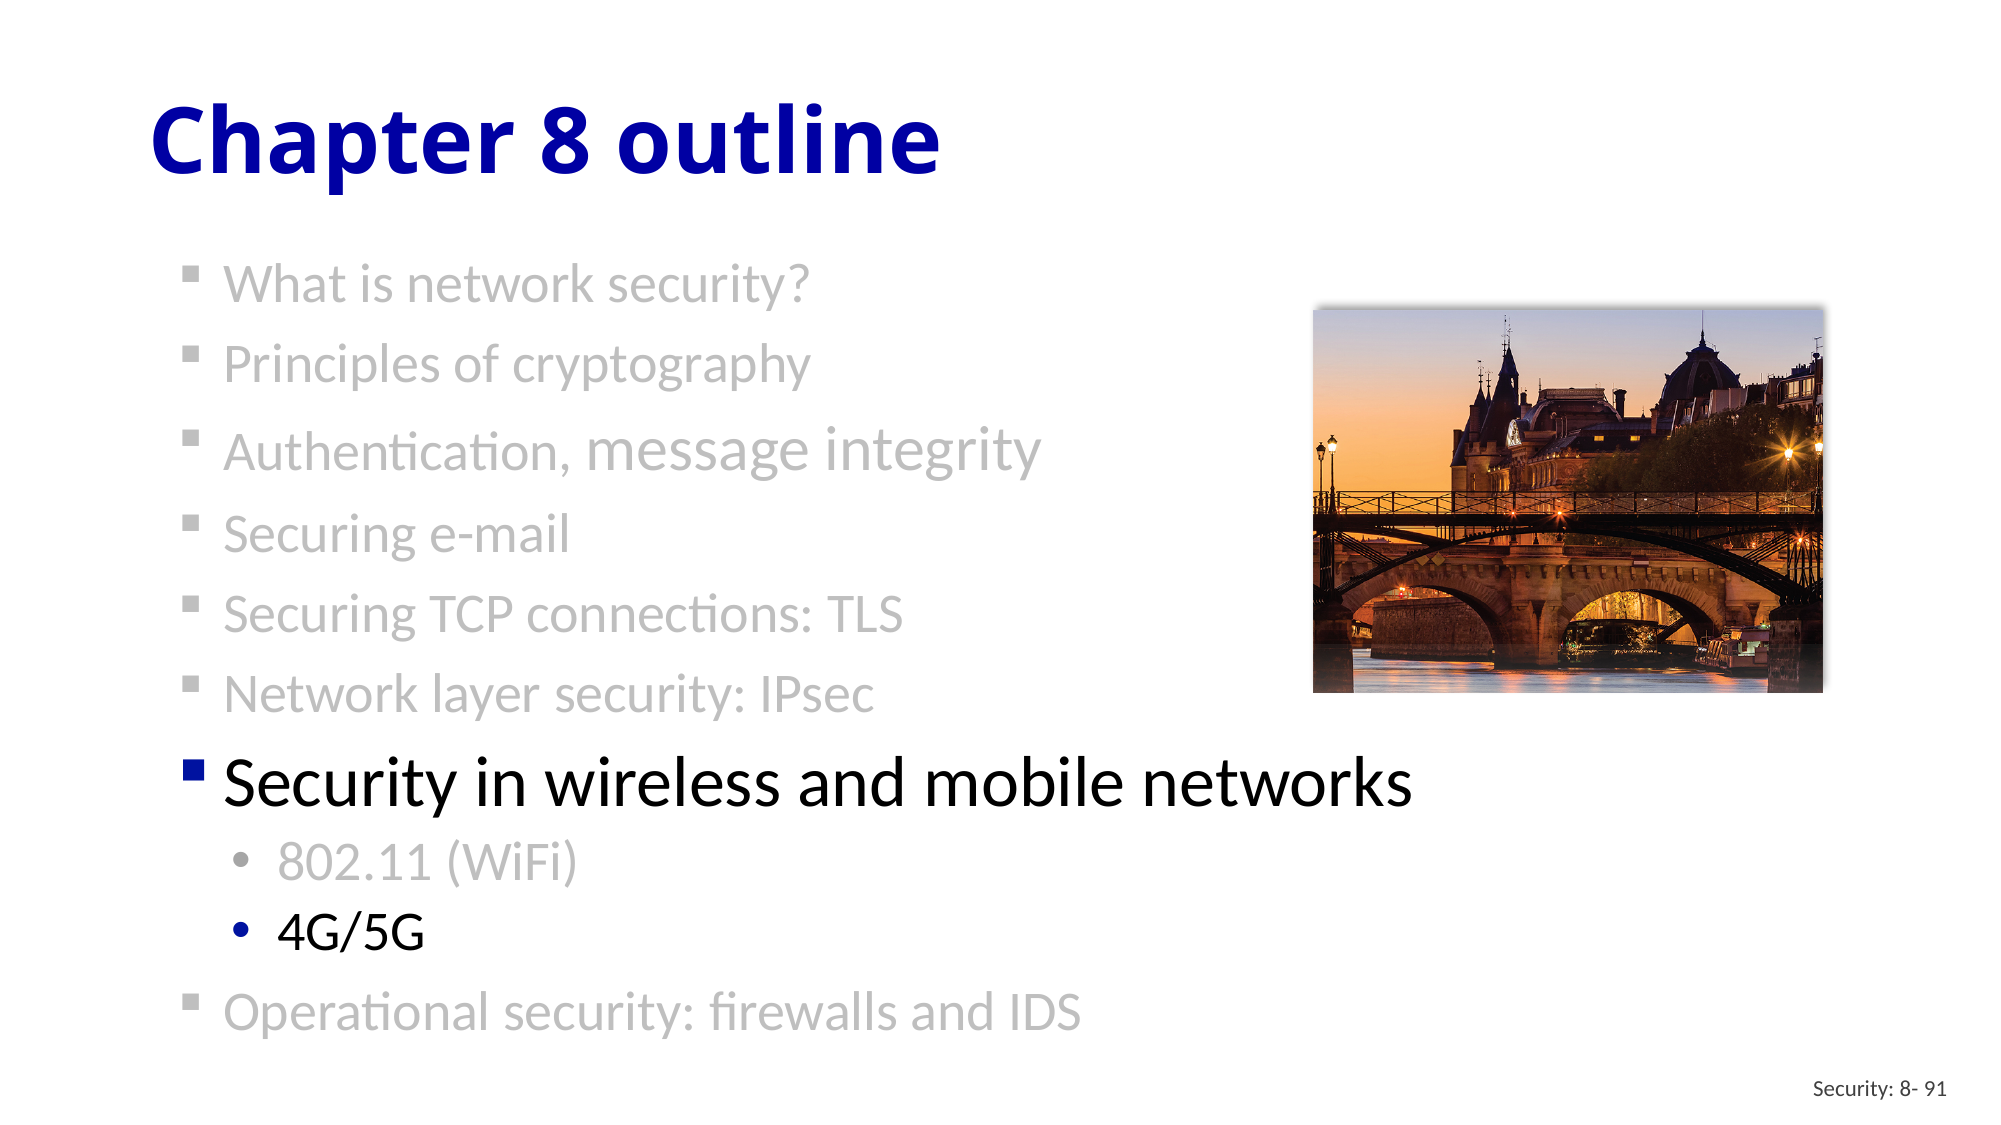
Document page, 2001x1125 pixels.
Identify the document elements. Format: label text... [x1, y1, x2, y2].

picture [1313, 310, 1823, 693]
slide_number Security: 8- 91 [1512, 1056, 1963, 1117]
text_box What is network security? Principles of cryptography Authentication, message integrity Securing e-mail Securing TCP connections: TLS Network layer security: IPsec Security in wireless and mobile networks 802.11 (WiFi) 4G/5G Operational security: firewalls and IDS [152, 246, 1585, 1053]
title Chapter 8 outline [133, 70, 1859, 218]
